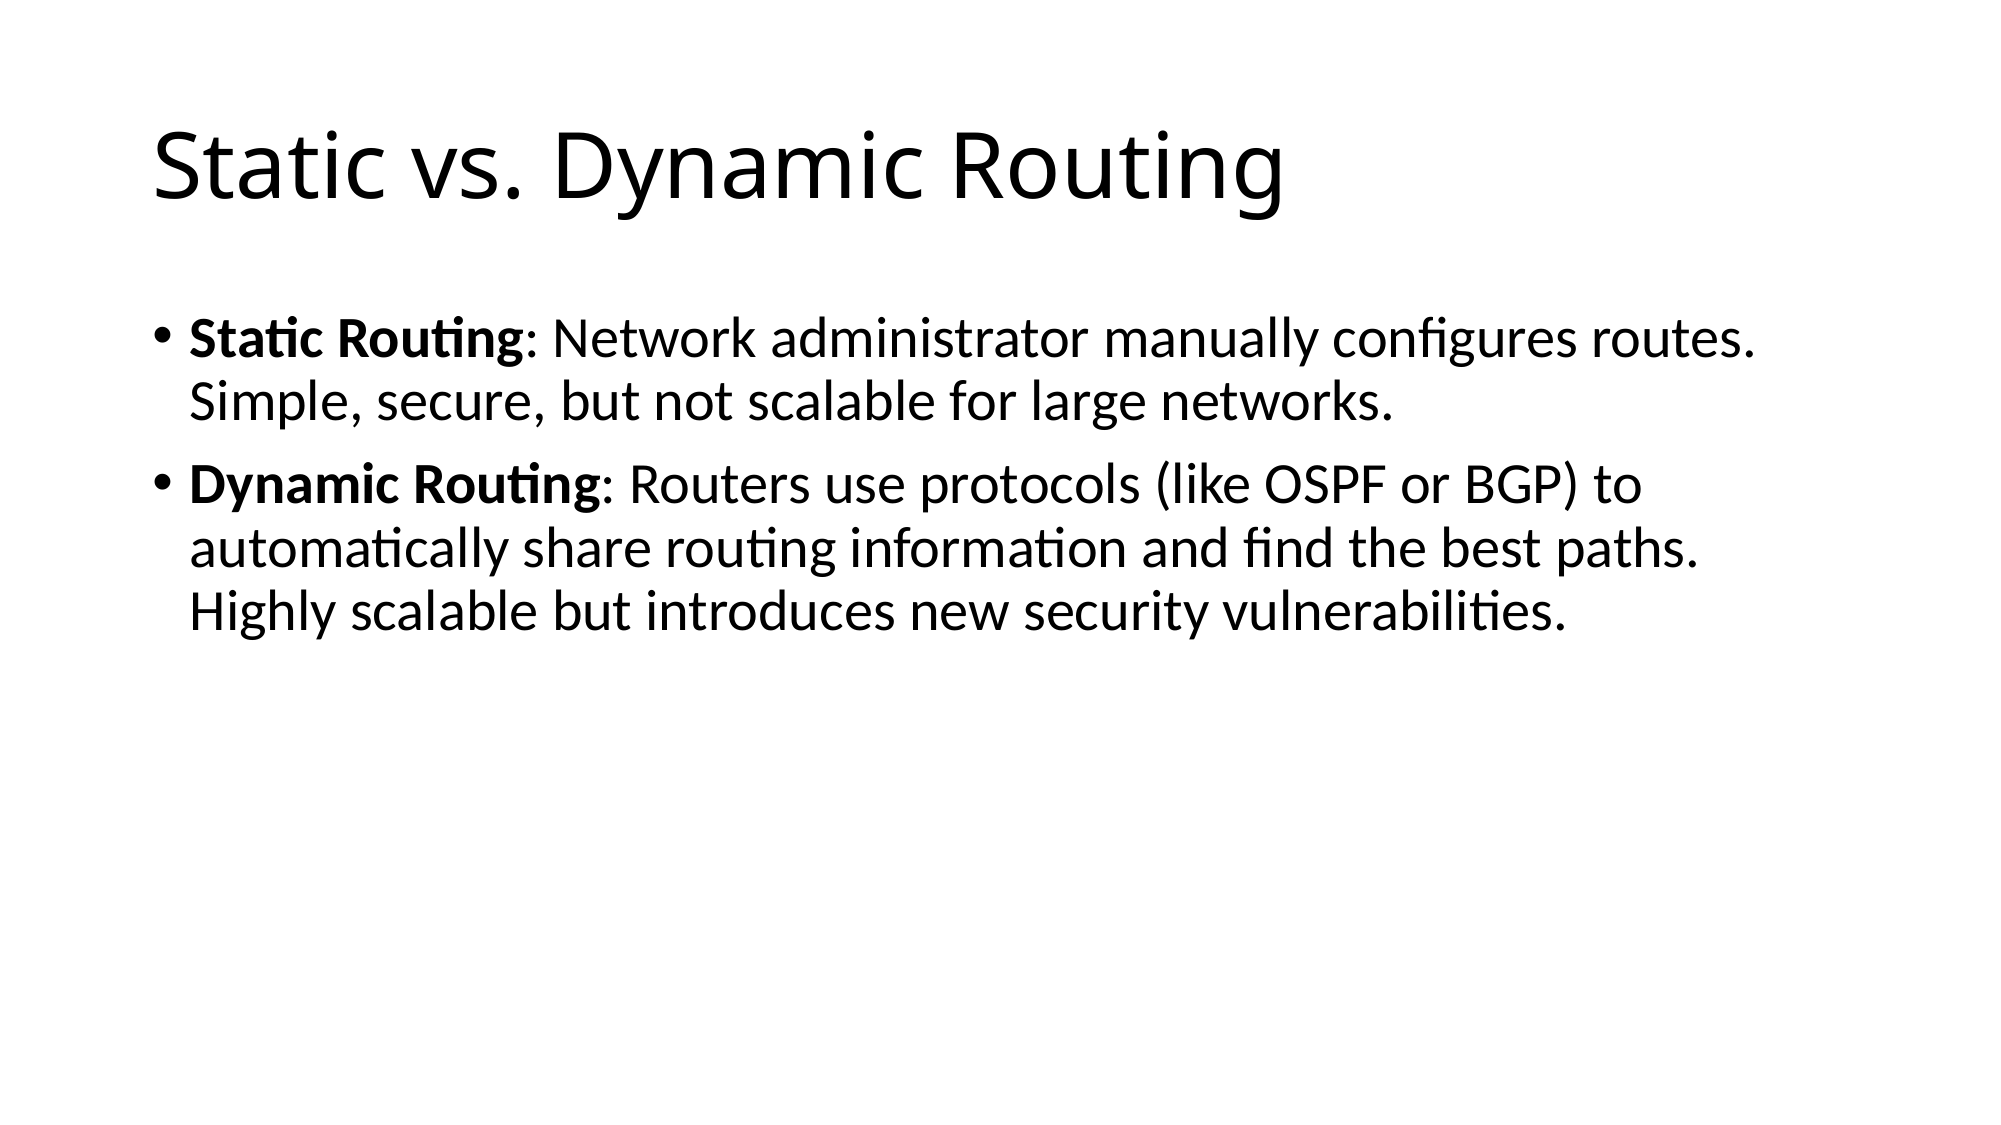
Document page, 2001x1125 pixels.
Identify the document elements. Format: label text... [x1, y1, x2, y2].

title Static vs. Dynamic Routing [137, 59, 1863, 278]
list Static Routing: Network administrator manually configures routes. Simple, secure, but not scalable for large networks. Dynamic Routing: Routers use protocols (like OSPF or BGP) to automatically share routing information and find the best paths. Highly scalable but introduces new security vulnerabilities. [137, 299, 1863, 1014]
